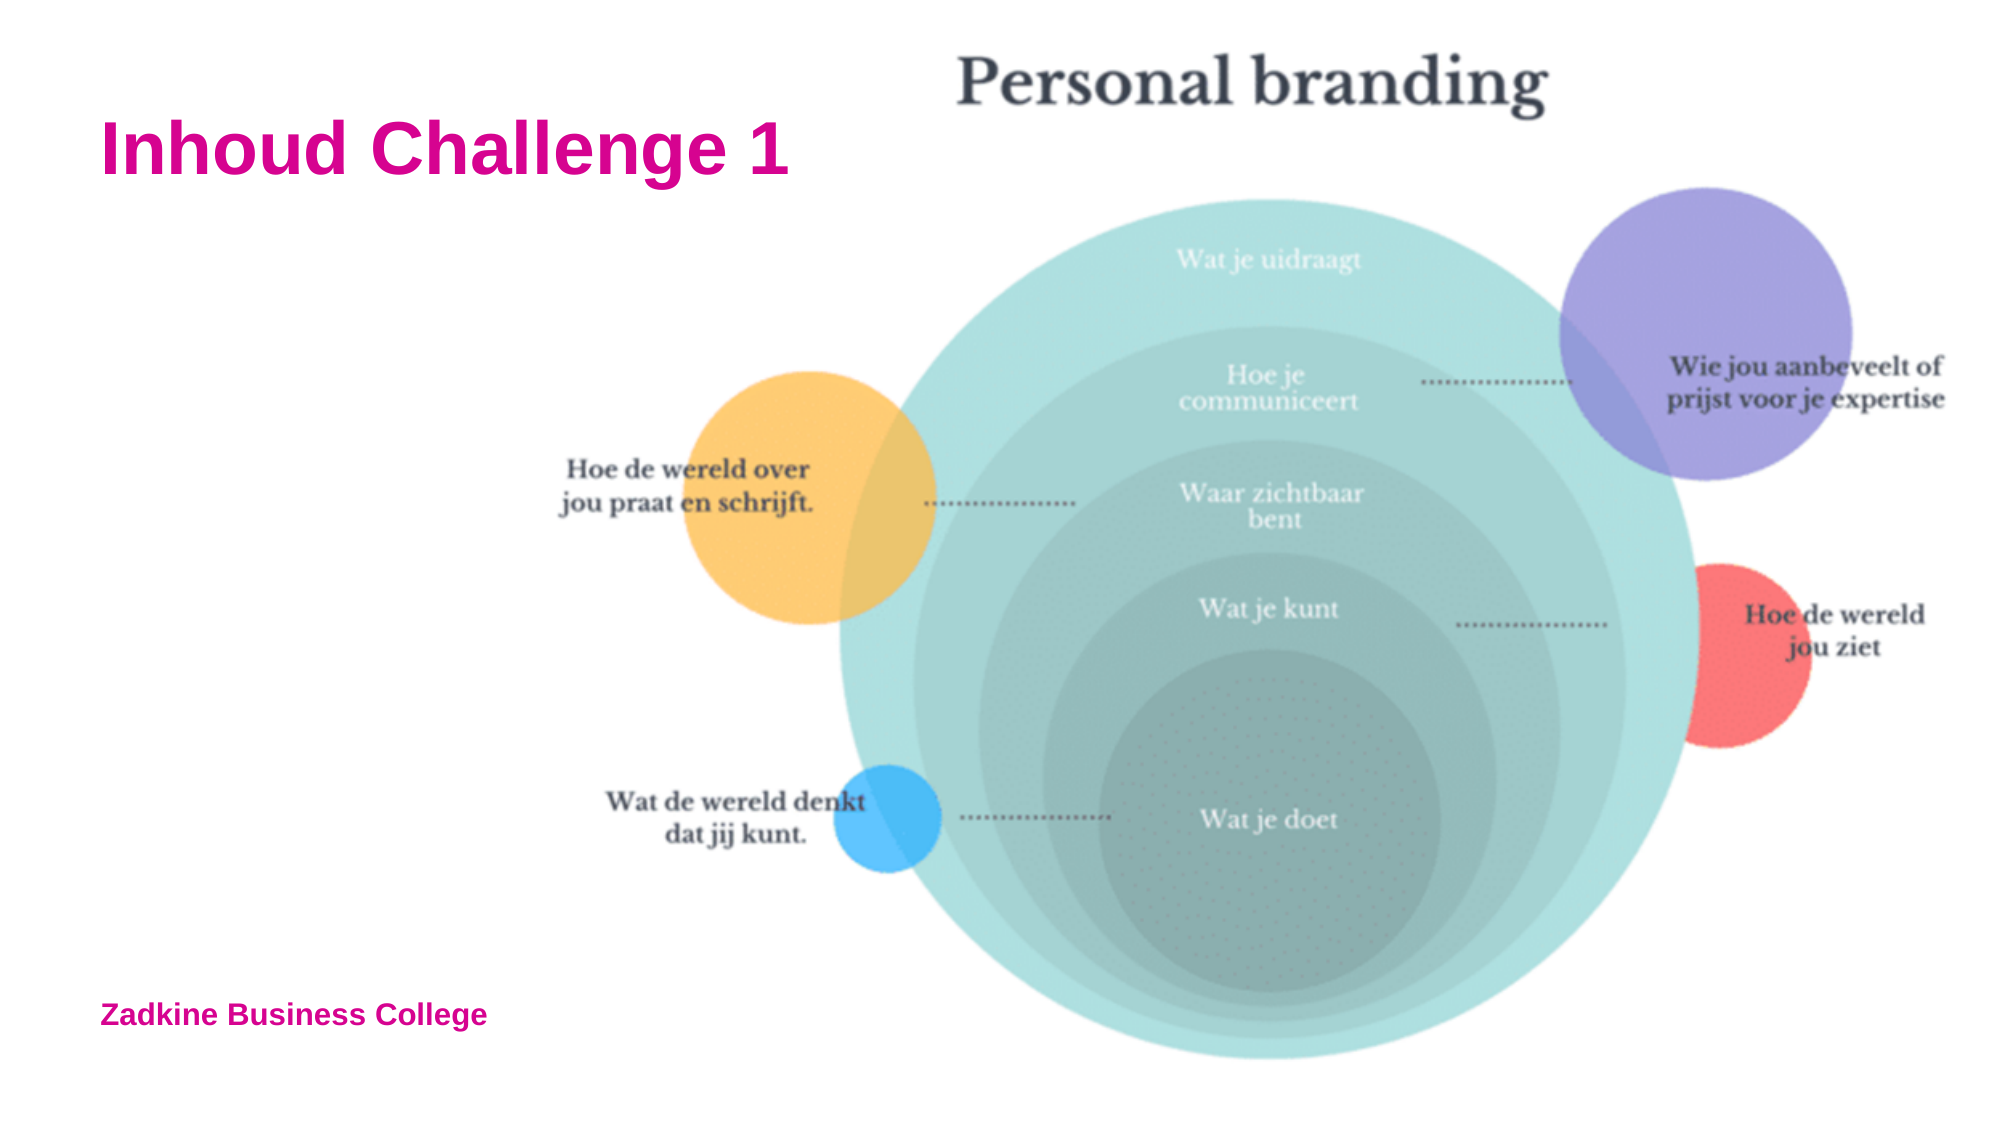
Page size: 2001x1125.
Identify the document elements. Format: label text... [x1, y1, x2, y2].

picture [547, 33, 1954, 1068]
title Inhoud Challenge 1 [100, 100, 547, 190]
